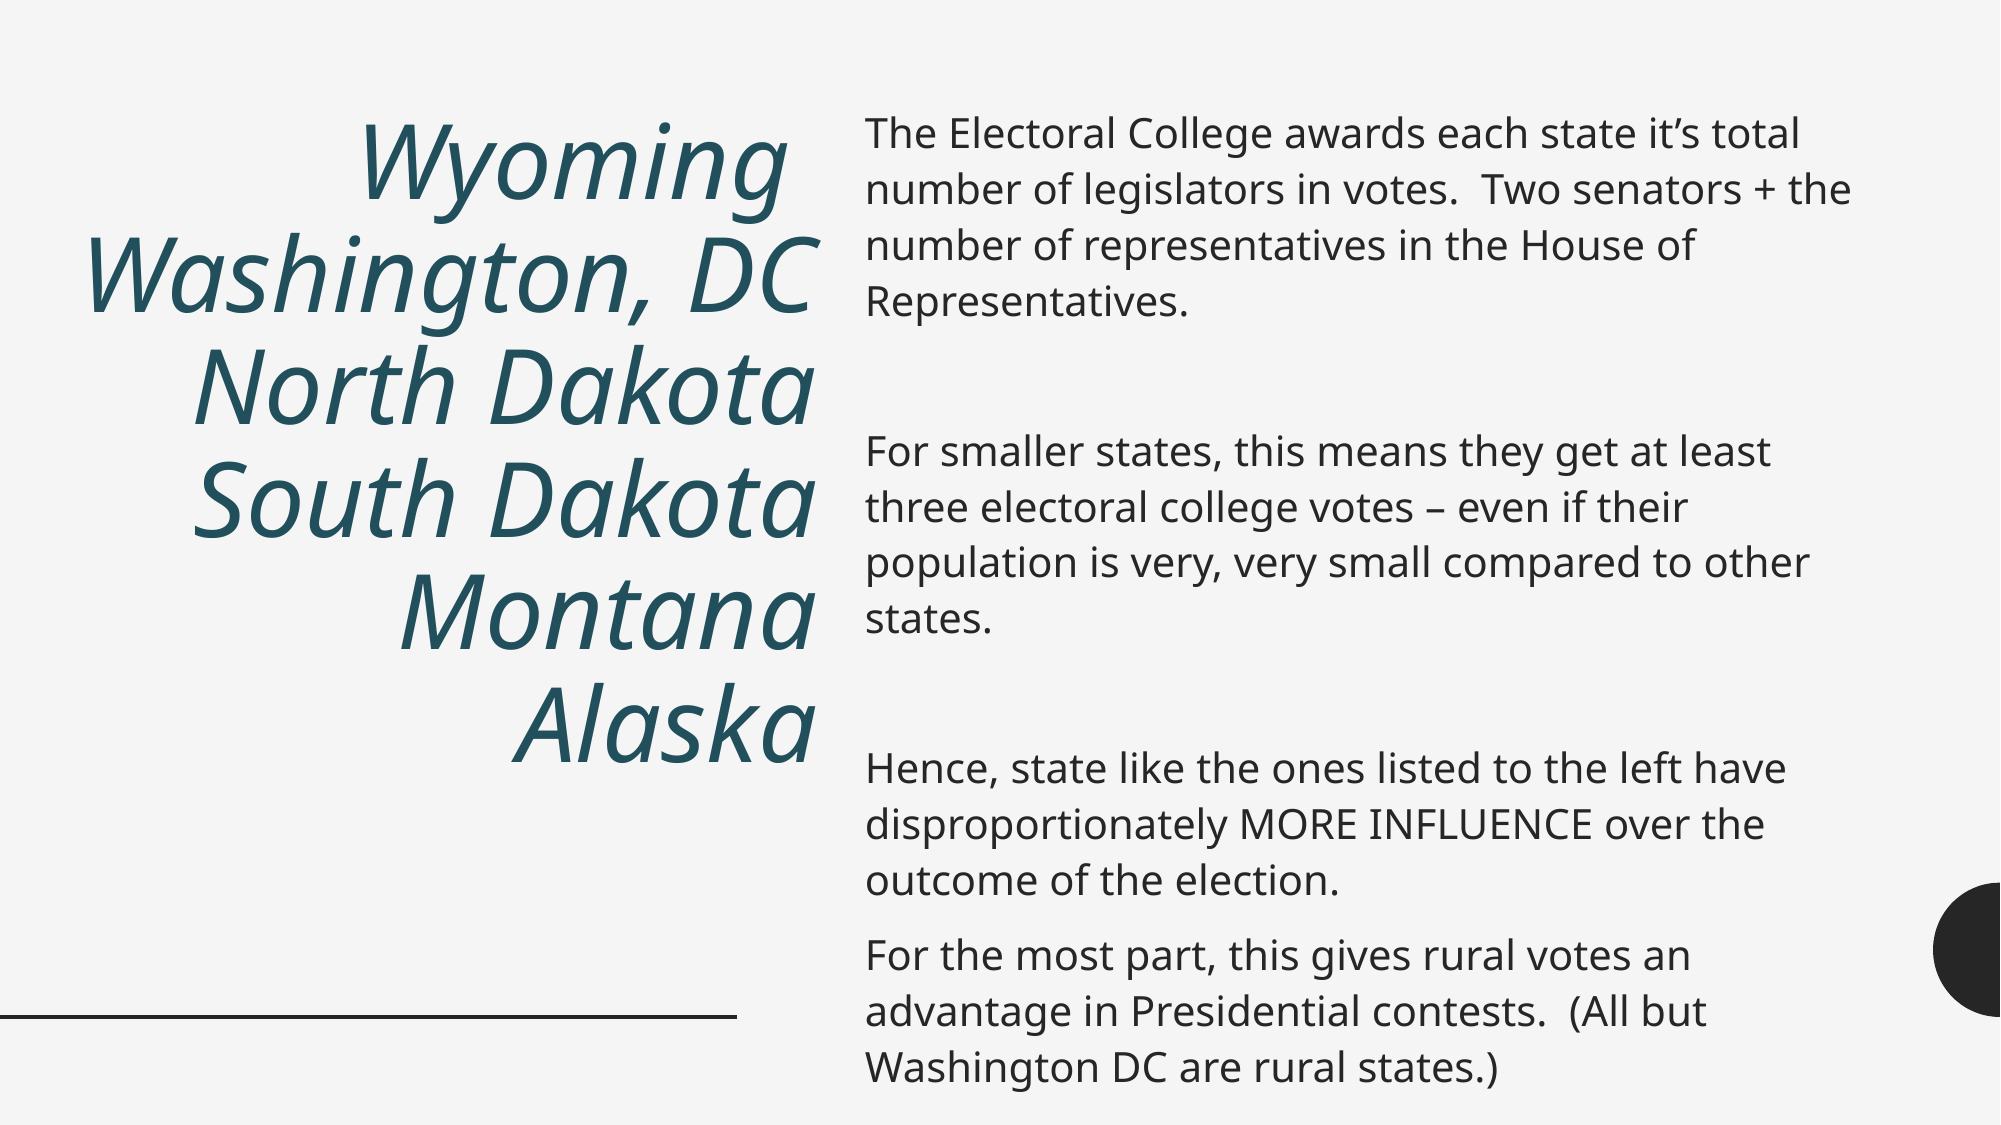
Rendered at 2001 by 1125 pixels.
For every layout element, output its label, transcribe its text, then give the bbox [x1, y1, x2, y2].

list The Electoral College awards each state it’s total number of legislators in votes. Two senators + the number of representatives in the House of Representatives. For smaller states, this means they get at least three electoral college votes – even if their population is very, very small compared to other states. Hence, state like the ones listed to the left have disproportionately MORE INFLUENCE over the outcome of the election. For the most part, this gives rural votes an advantage in Presidential contests. (All but Washington DC are rural states.) [849, 93, 1875, 1022]
title Wyoming Washington, DC North Dakota South Dakota Montana Alaska [0, 102, 833, 915]
